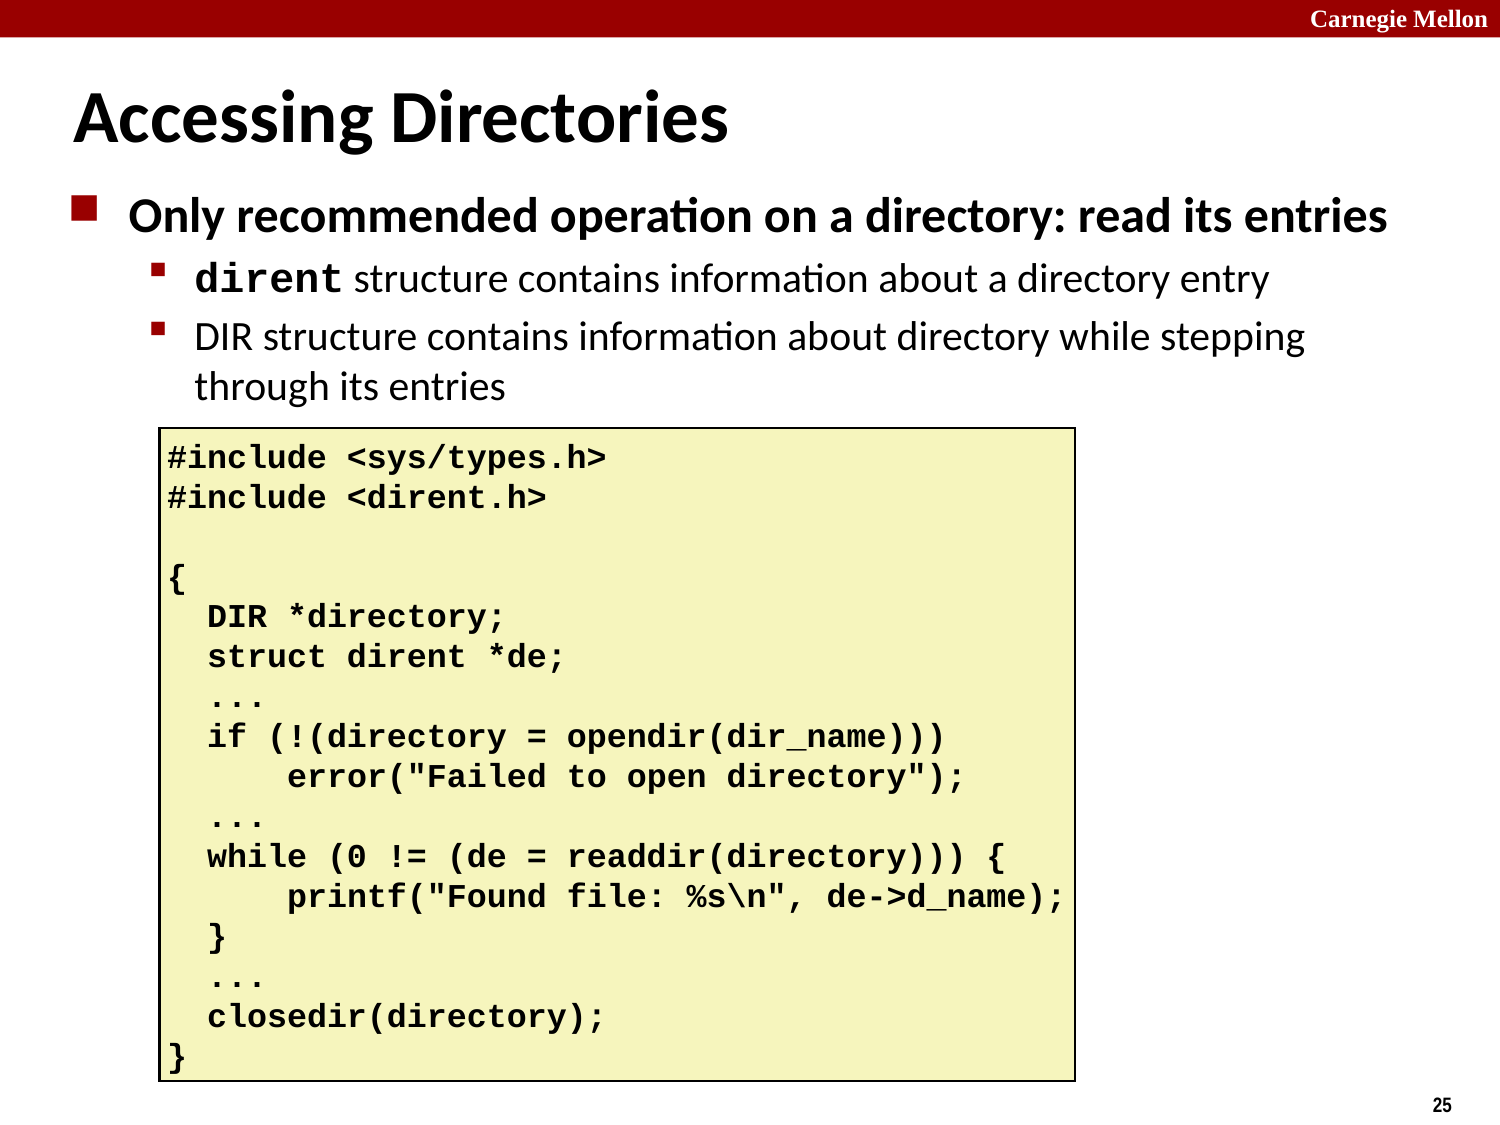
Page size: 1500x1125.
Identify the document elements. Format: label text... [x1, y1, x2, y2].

text_box #include <sys/types.h> #include <dirent.h> { DIR *directory; struct dirent *de; ... if (!(directory = opendir(dir_name))) error("Failed to open directory"); ... while (0 != (de = readdir(directory))) { printf("Found file: %s\n", de->d_name); } ... closedir(directory); } [159, 427, 1075, 1082]
list Only recommended operation on a directory: read its entries dirent structure contains information about a directory entry DIR structure contains information about directory while stepping through its entries [57, 174, 1463, 991]
title Accessing Directories [58, 49, 1305, 174]
